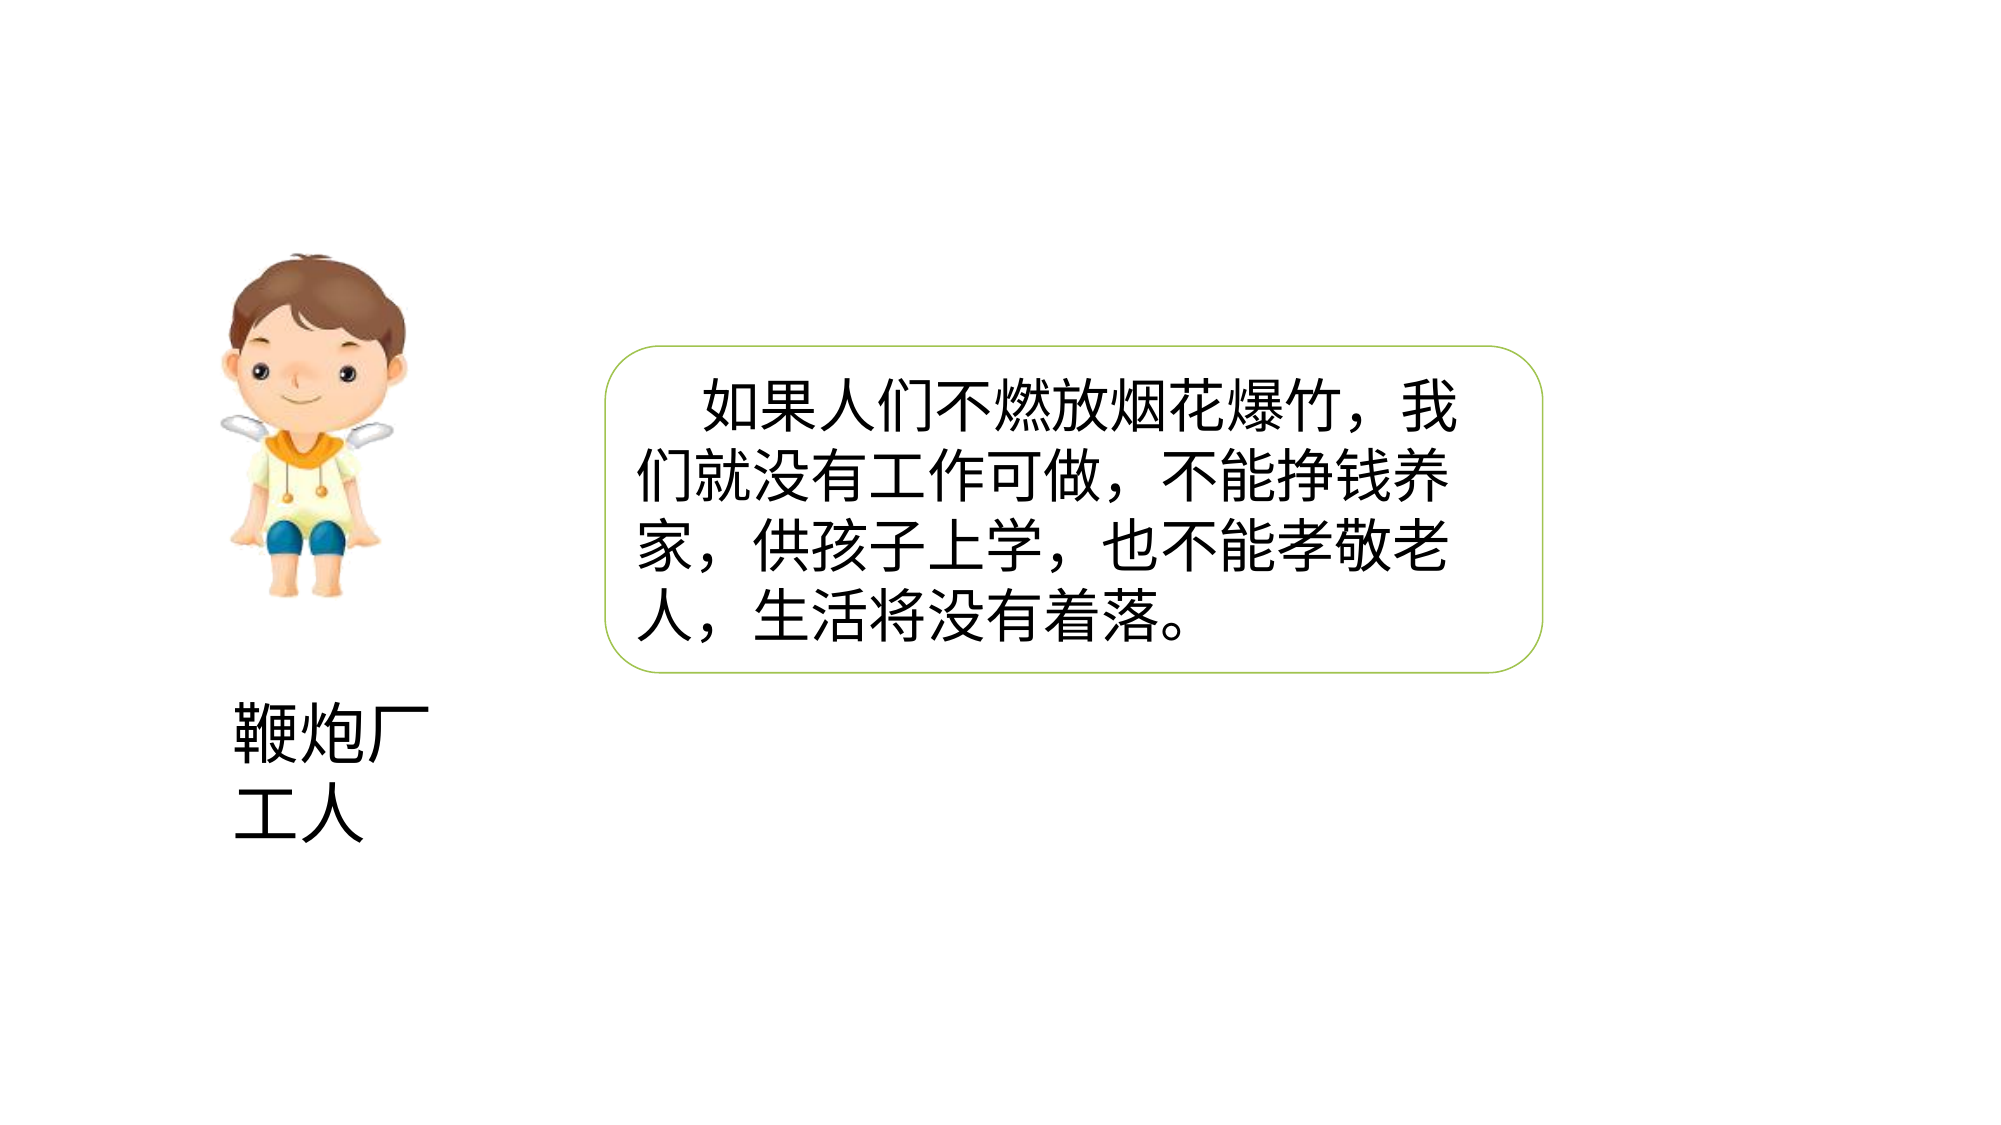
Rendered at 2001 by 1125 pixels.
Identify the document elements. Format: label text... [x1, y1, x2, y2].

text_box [132, 249, 483, 862]
text_box 如果人们不燃放烟花爆竹，我们就没有工作可做，不能挣钱养家，供孩子上学，也不能孝敬老人，生活将没有着落。 [605, 346, 1543, 673]
